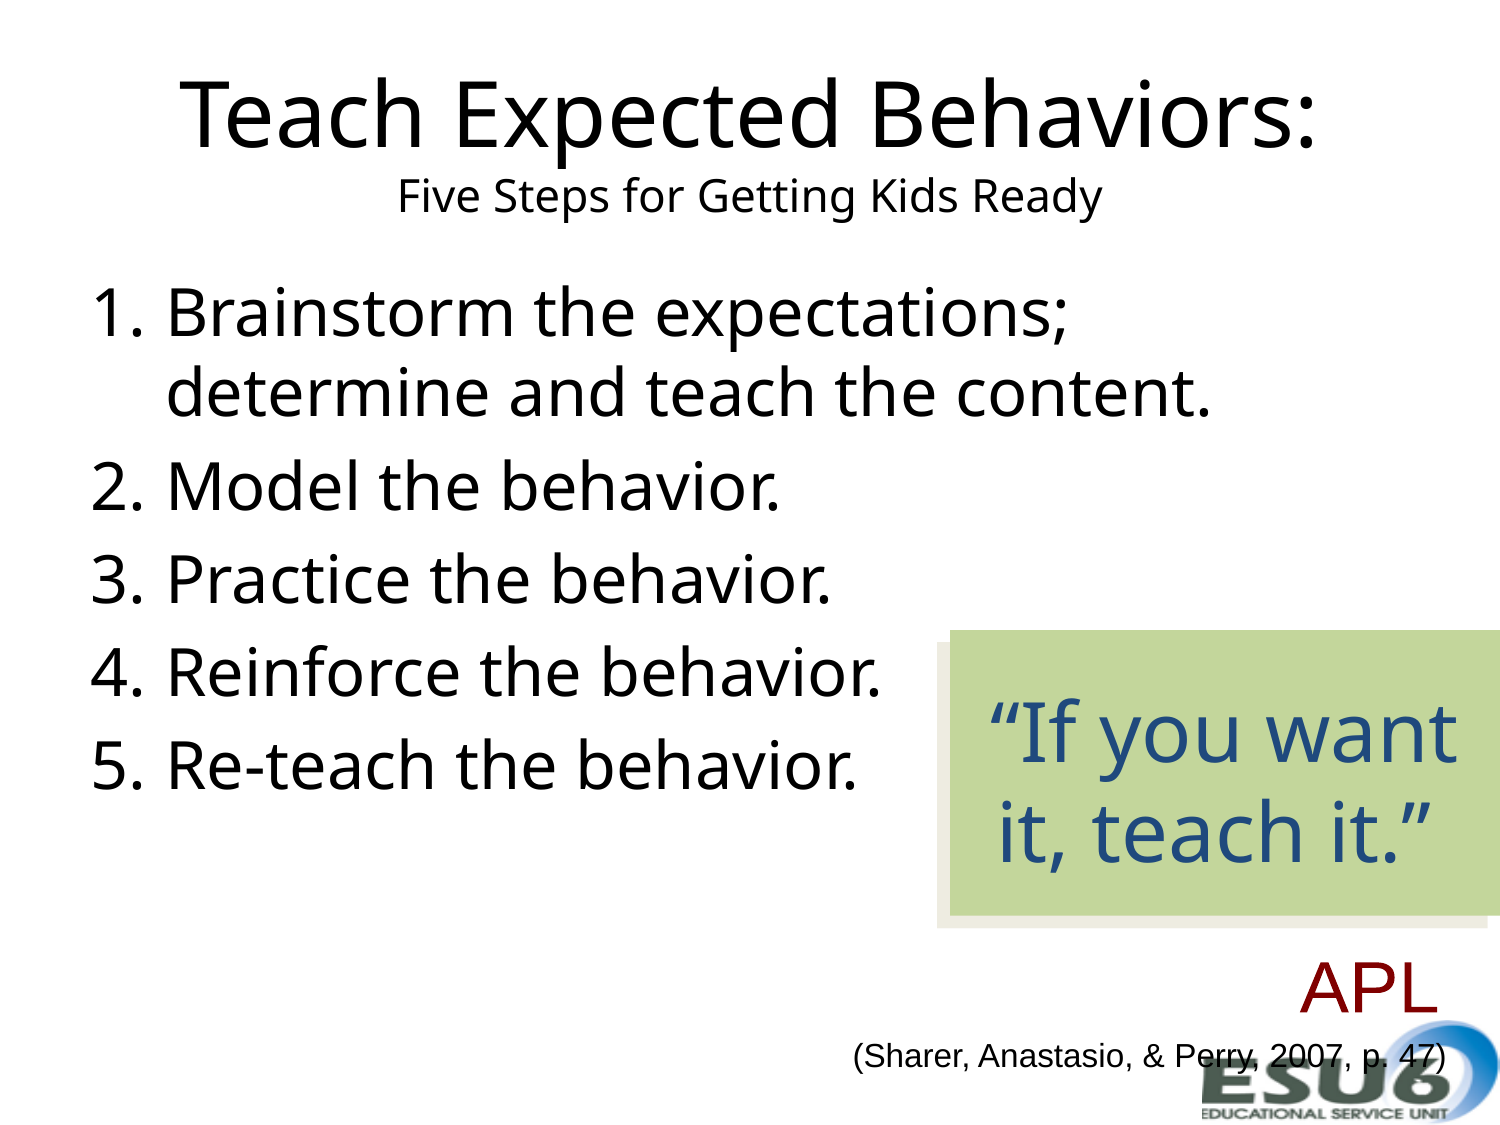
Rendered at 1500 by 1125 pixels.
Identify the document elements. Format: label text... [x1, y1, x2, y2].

title Teach Expected Behaviors: Five Steps for Getting Kids Ready [75, 45, 1425, 233]
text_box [362, 962, 1463, 1083]
picture [1202, 1020, 1500, 1125]
text_box “If you want it, teach it.” [950, 630, 1500, 916]
list Brainstorm the expectations; determine and teach the content. Model the behavior. Practice the behavior. Reinforce the behavior. Re-teach the behavior. [75, 262, 1425, 1005]
